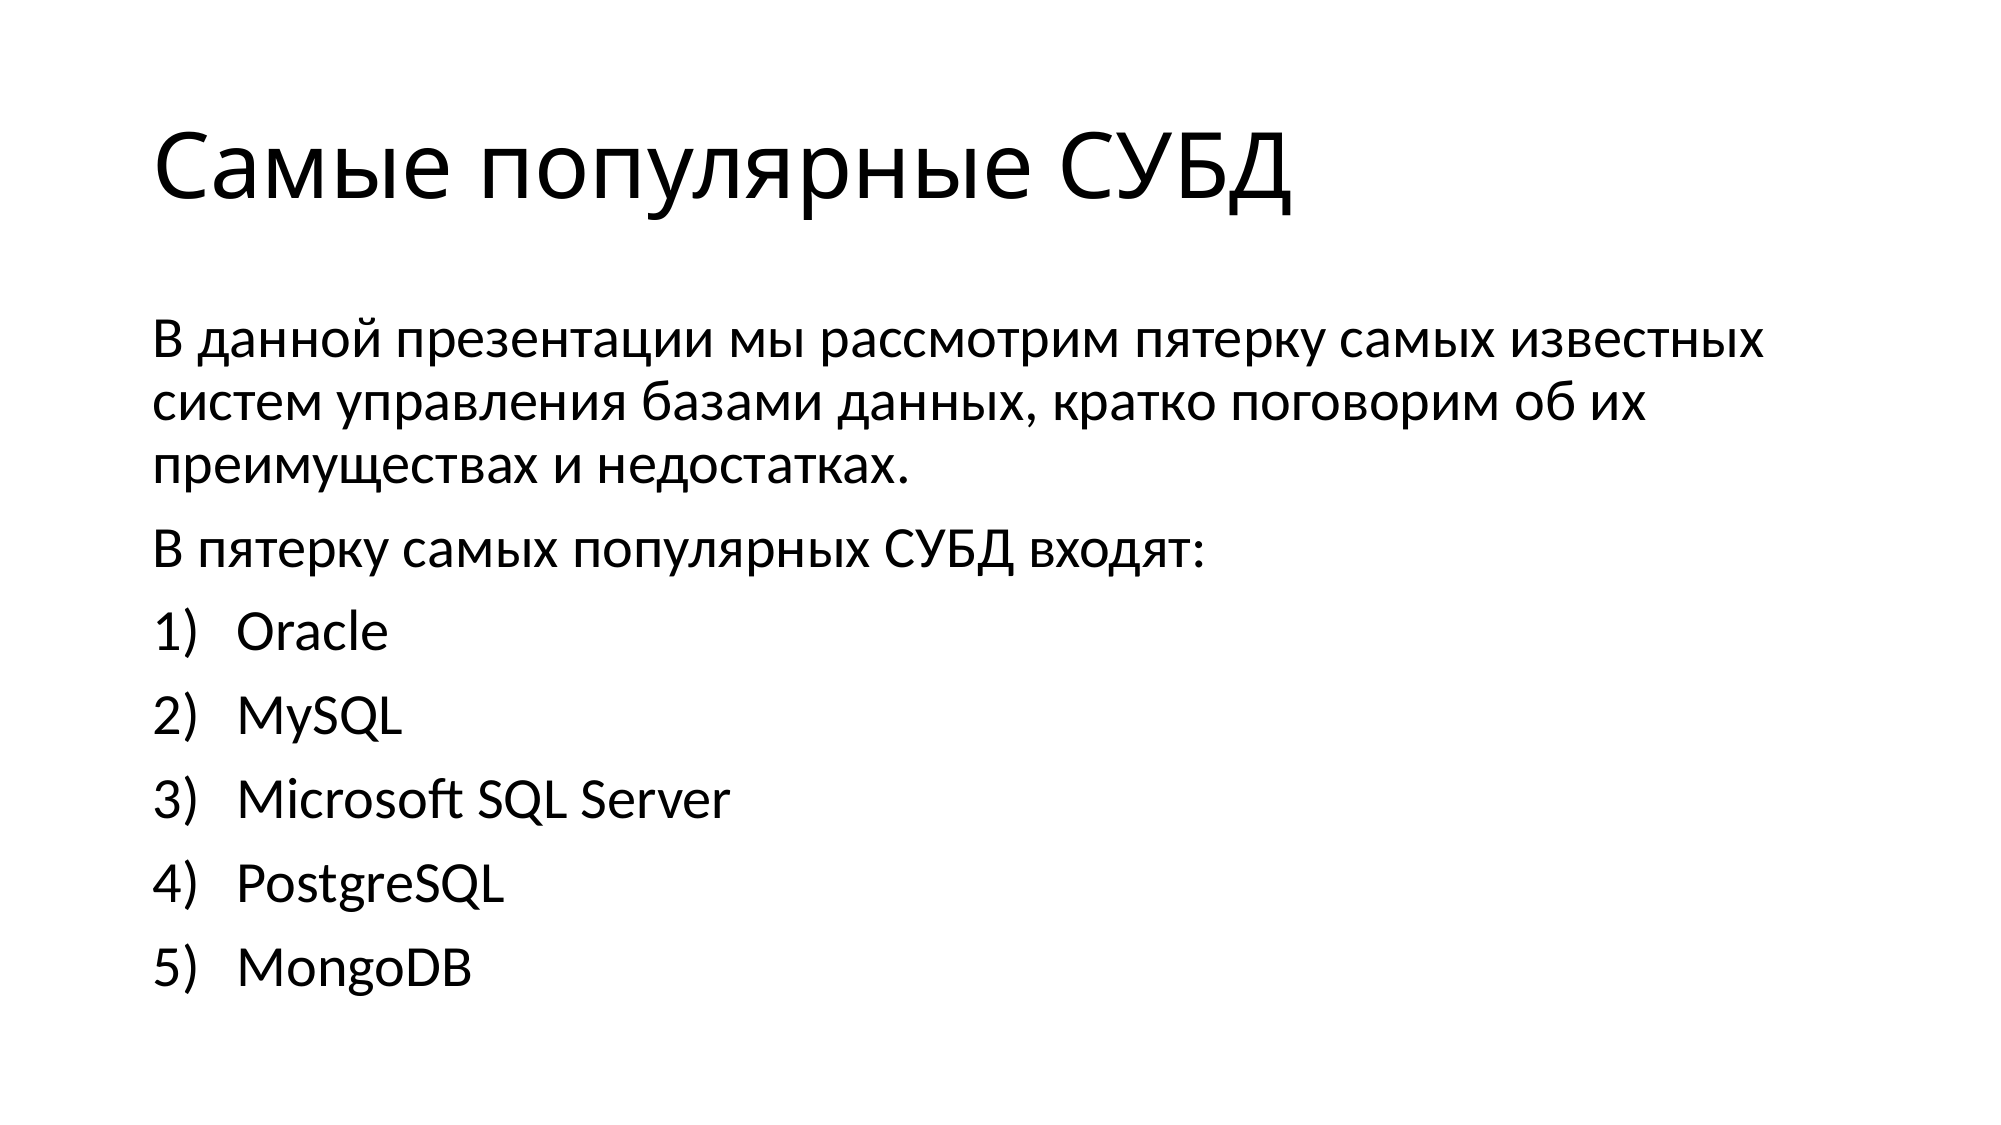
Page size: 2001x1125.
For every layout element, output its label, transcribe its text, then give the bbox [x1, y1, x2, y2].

title Самые популярные СУБД [137, 59, 1863, 278]
list В данной презентации мы рассмотрим пятерку самых известных систем управления базами данных, кратко поговорим об их преимуществах и недостатках. В пятерку самых популярных СУБД входят: Oracle MySQL Microsoft SQL Server PostgreSQL MongoDB [137, 299, 1863, 1014]
